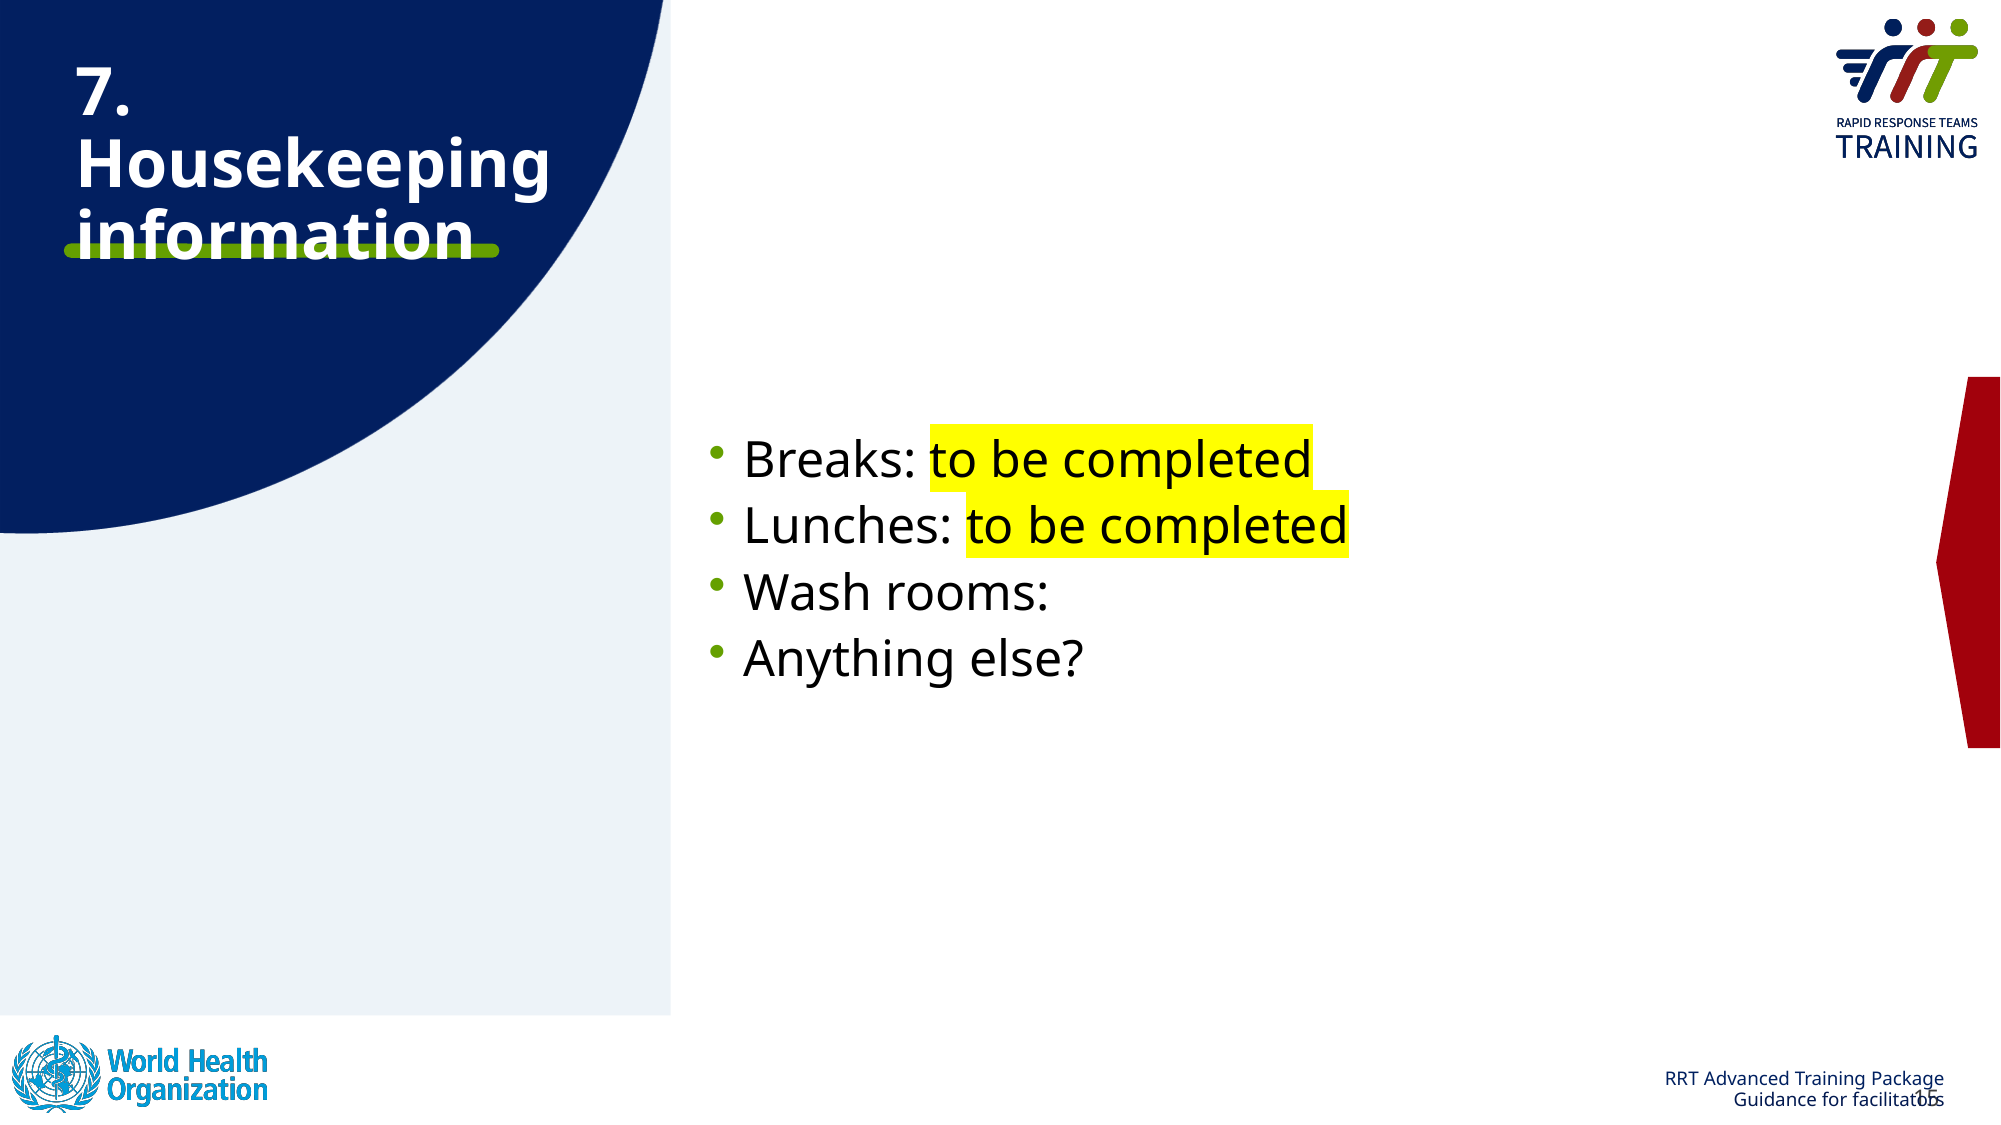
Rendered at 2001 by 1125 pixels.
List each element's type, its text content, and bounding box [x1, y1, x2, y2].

picture [0, 0, 670, 538]
picture [50, 1108, 62, 1113]
picture [24, 1054, 36, 1087]
picture [12, 1035, 54, 1068]
picture [22, 1062, 26, 1077]
picture [34, 1054, 43, 1078]
picture [12, 1083, 48, 1113]
picture [71, 1053, 90, 1091]
picture [1835, 19, 1978, 167]
list Breaks: to be completed Lunches: to be completed Wash rooms: Anything else? [700, 401, 1937, 720]
picture [59, 1035, 267, 1113]
picture [30, 1083, 37, 1091]
title 7. Housekeeping information [67, 86, 604, 245]
picture [36, 1088, 78, 1105]
picture [40, 1062, 47, 1070]
picture [46, 1056, 54, 1062]
